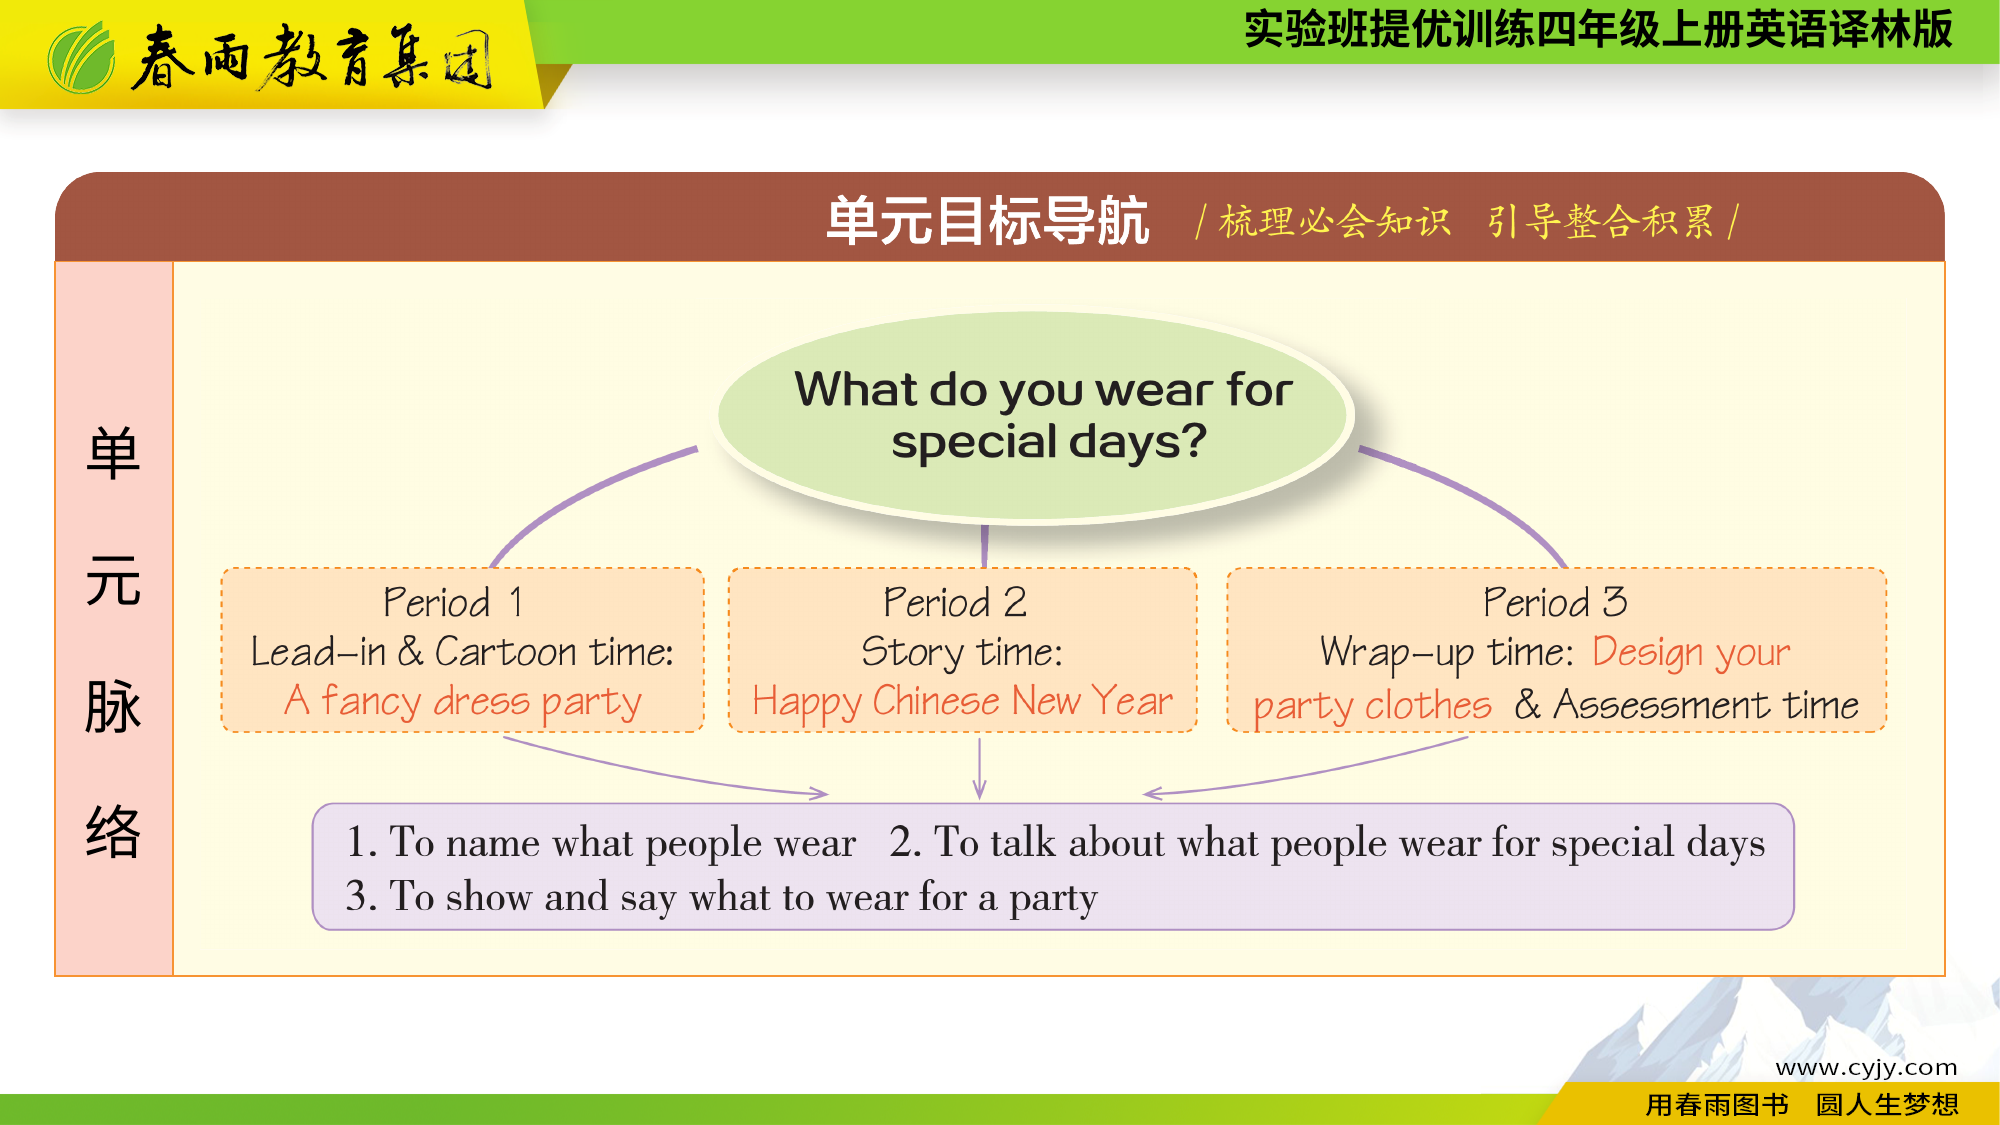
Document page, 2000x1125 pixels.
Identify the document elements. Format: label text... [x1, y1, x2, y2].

picture [0, 0, 2000, 1125]
table_header [174, 273, 1944, 975]
table_header 单 元 脉 络 [56, 273, 172, 975]
